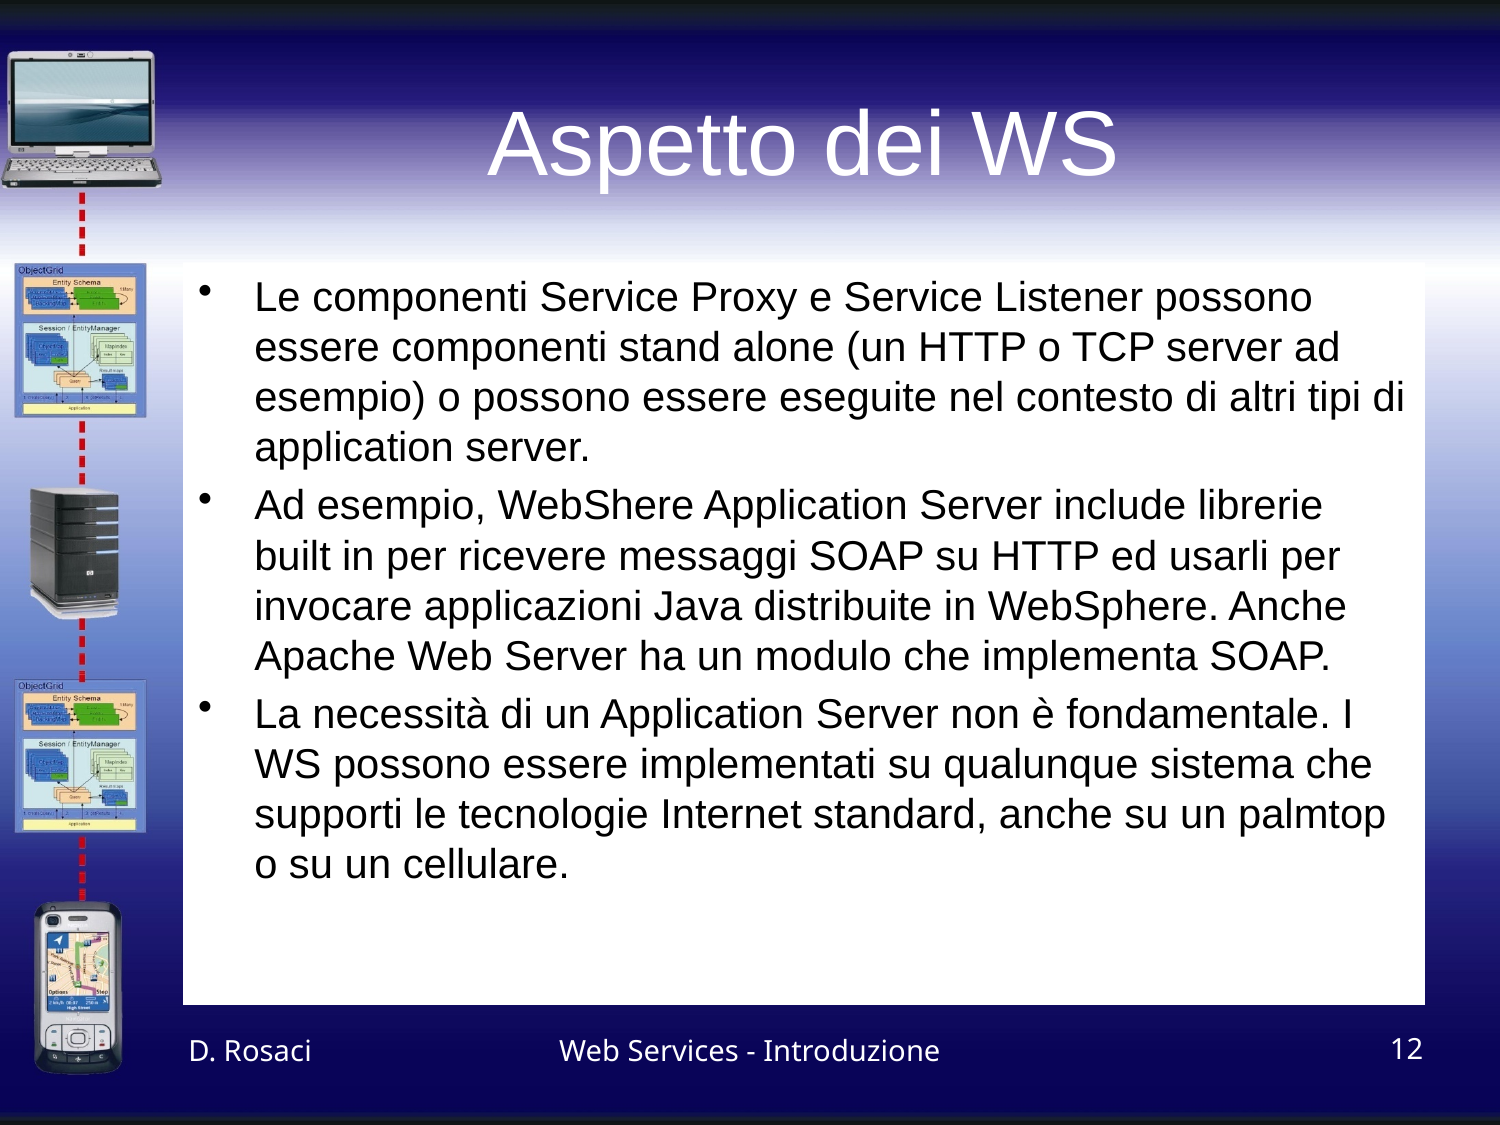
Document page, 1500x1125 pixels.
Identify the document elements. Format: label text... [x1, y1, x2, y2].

footer Web Services - Introduzione [512, 1024, 988, 1103]
list Le componenti Service Proxy e Service Listener possono essere componenti stand alone (un HTTP o TCP server ad esempio) o possono essere eseguite nel contesto di altri tipi di application server. Ad esempio, WebShere Application Server include librerie built in per ricevere messaggi SOAP su HTTP ed usarli per invocare applicazioni Java distribuite in WebSphere. Anche Apache Web Server ha un modulo che implementa SOAP. La necessità di un Application Server non è fondamentale. I WS possono essere implementati su qualunque sistema che supporti le tecnologie Internet standard, anche su un palmtop o su un cellulare. [182, 262, 1426, 1006]
picture [0, 0, 1500, 1125]
slide_number D. Rosaci [74, 1024, 426, 1103]
title Aspetto dei WS [182, 44, 1426, 233]
